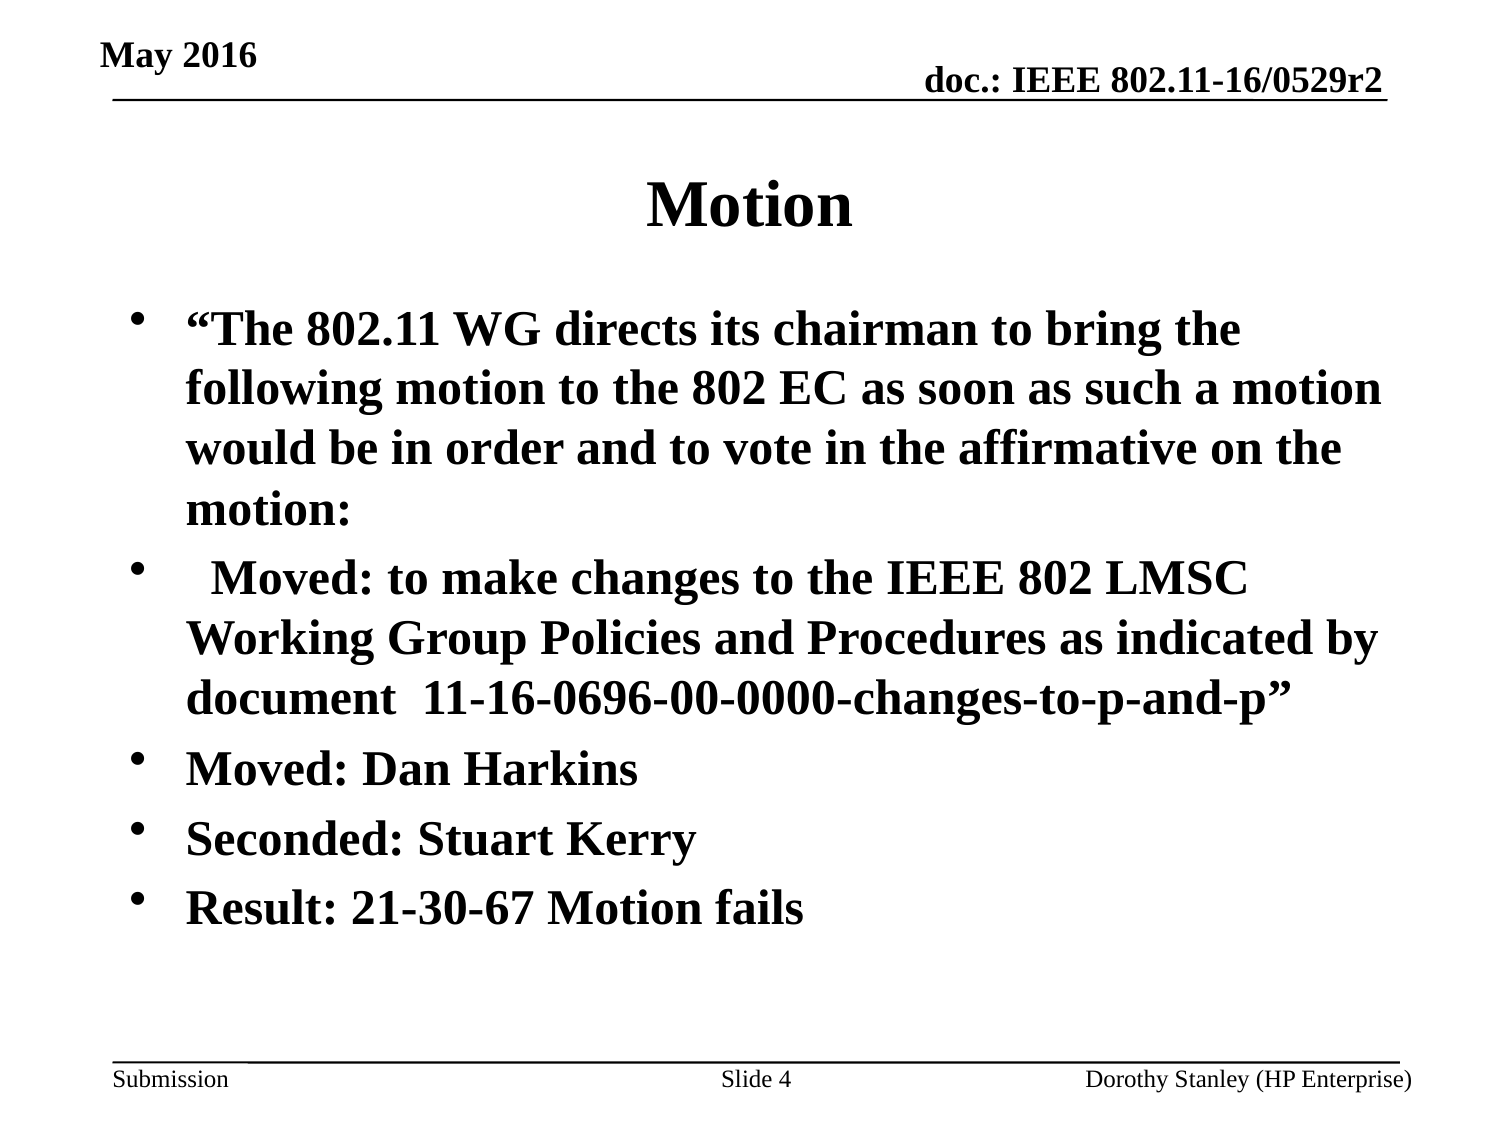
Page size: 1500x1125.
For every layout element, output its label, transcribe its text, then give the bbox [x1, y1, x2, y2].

title Motion [112, 112, 1388, 288]
footer Dorothy Stanley (HP Enterprise) [889, 1061, 1413, 1093]
list “The 802.11 WG directs its chairman to bring the following motion to the 802 EC as soon as such a motion would be in order and to vote in the affirmative on the motion: Moved: to make changes to the IEEE 802 LMSC Working Group Policies and Procedures as indicated by document 11-16-0696-00-0000-changes-to-p-and-p” Moved: Dan Harkins Seconded: Stuart Kerry Result: 21-30-67 Motion fails [114, 287, 1402, 963]
slide_number Slide 4 [712, 1061, 800, 1093]
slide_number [99, 29, 408, 76]
